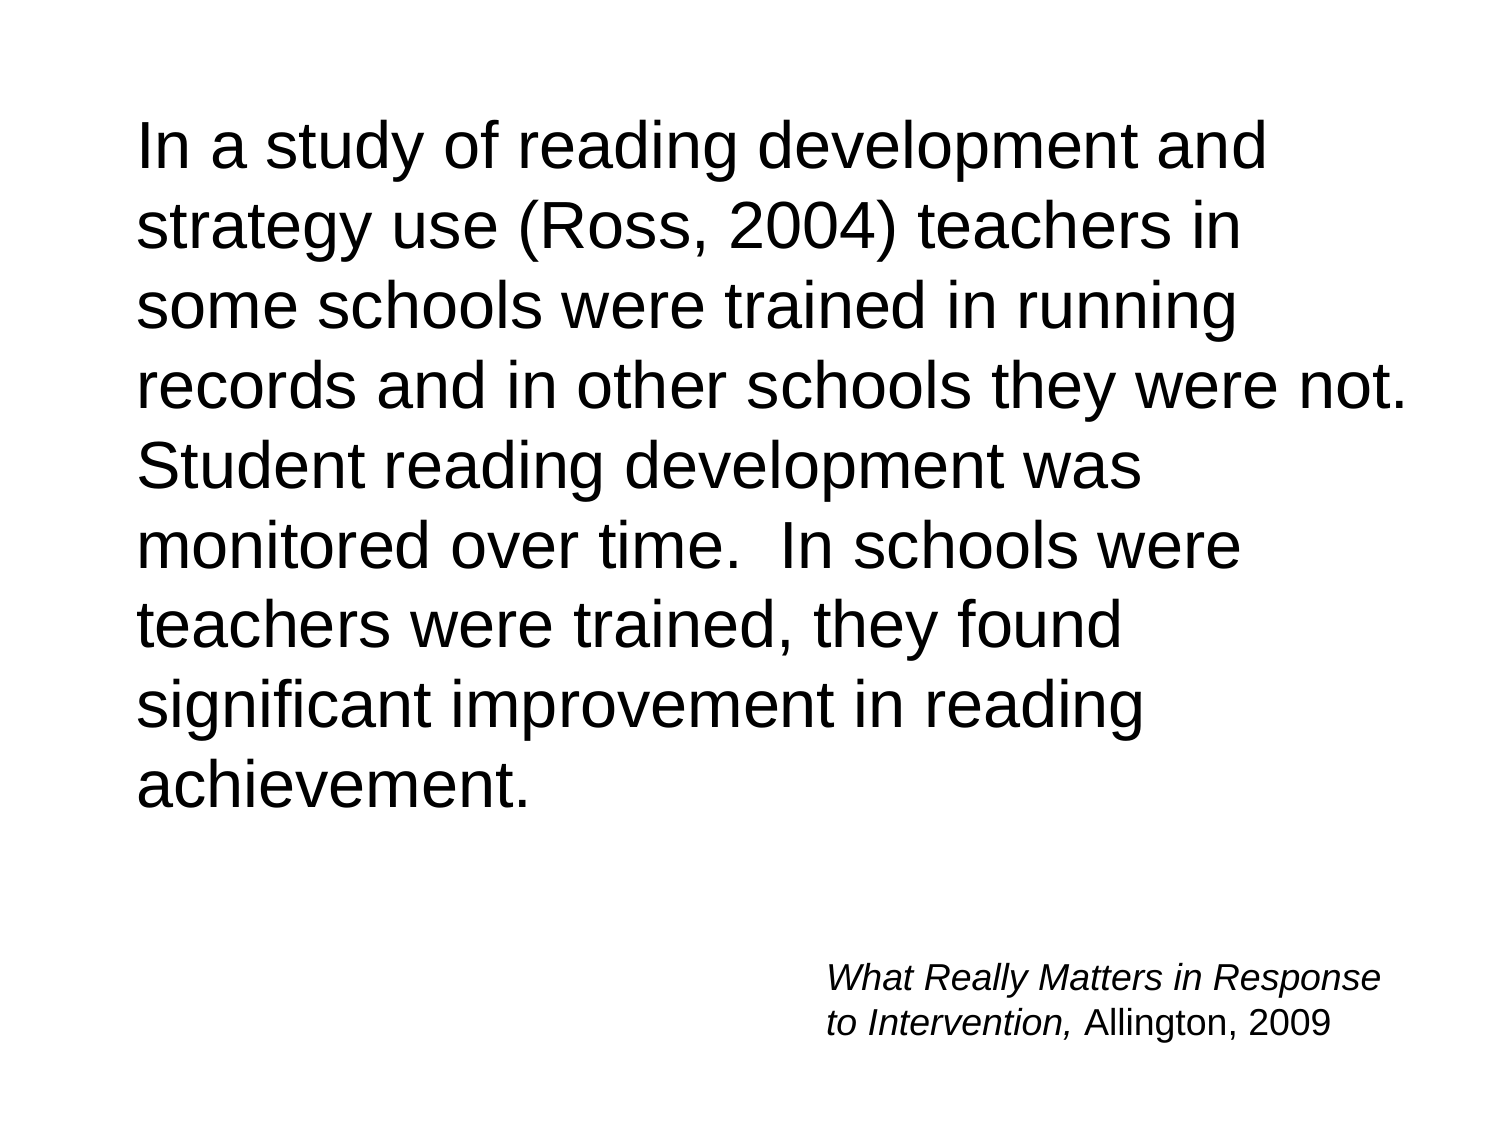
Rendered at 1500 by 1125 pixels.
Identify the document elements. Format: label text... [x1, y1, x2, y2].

text_box In a study of reading development and strategy use (Ross, 2004) teachers in some schools were trained in running records and in other schools they were not. Student reading development was monitored over time. In schools were teachers were trained, they found significant improvement in reading achievement. [121, 94, 1434, 829]
text_box What Really Matters in Response to Intervention, Allington, 2009 [811, 945, 1434, 1051]
